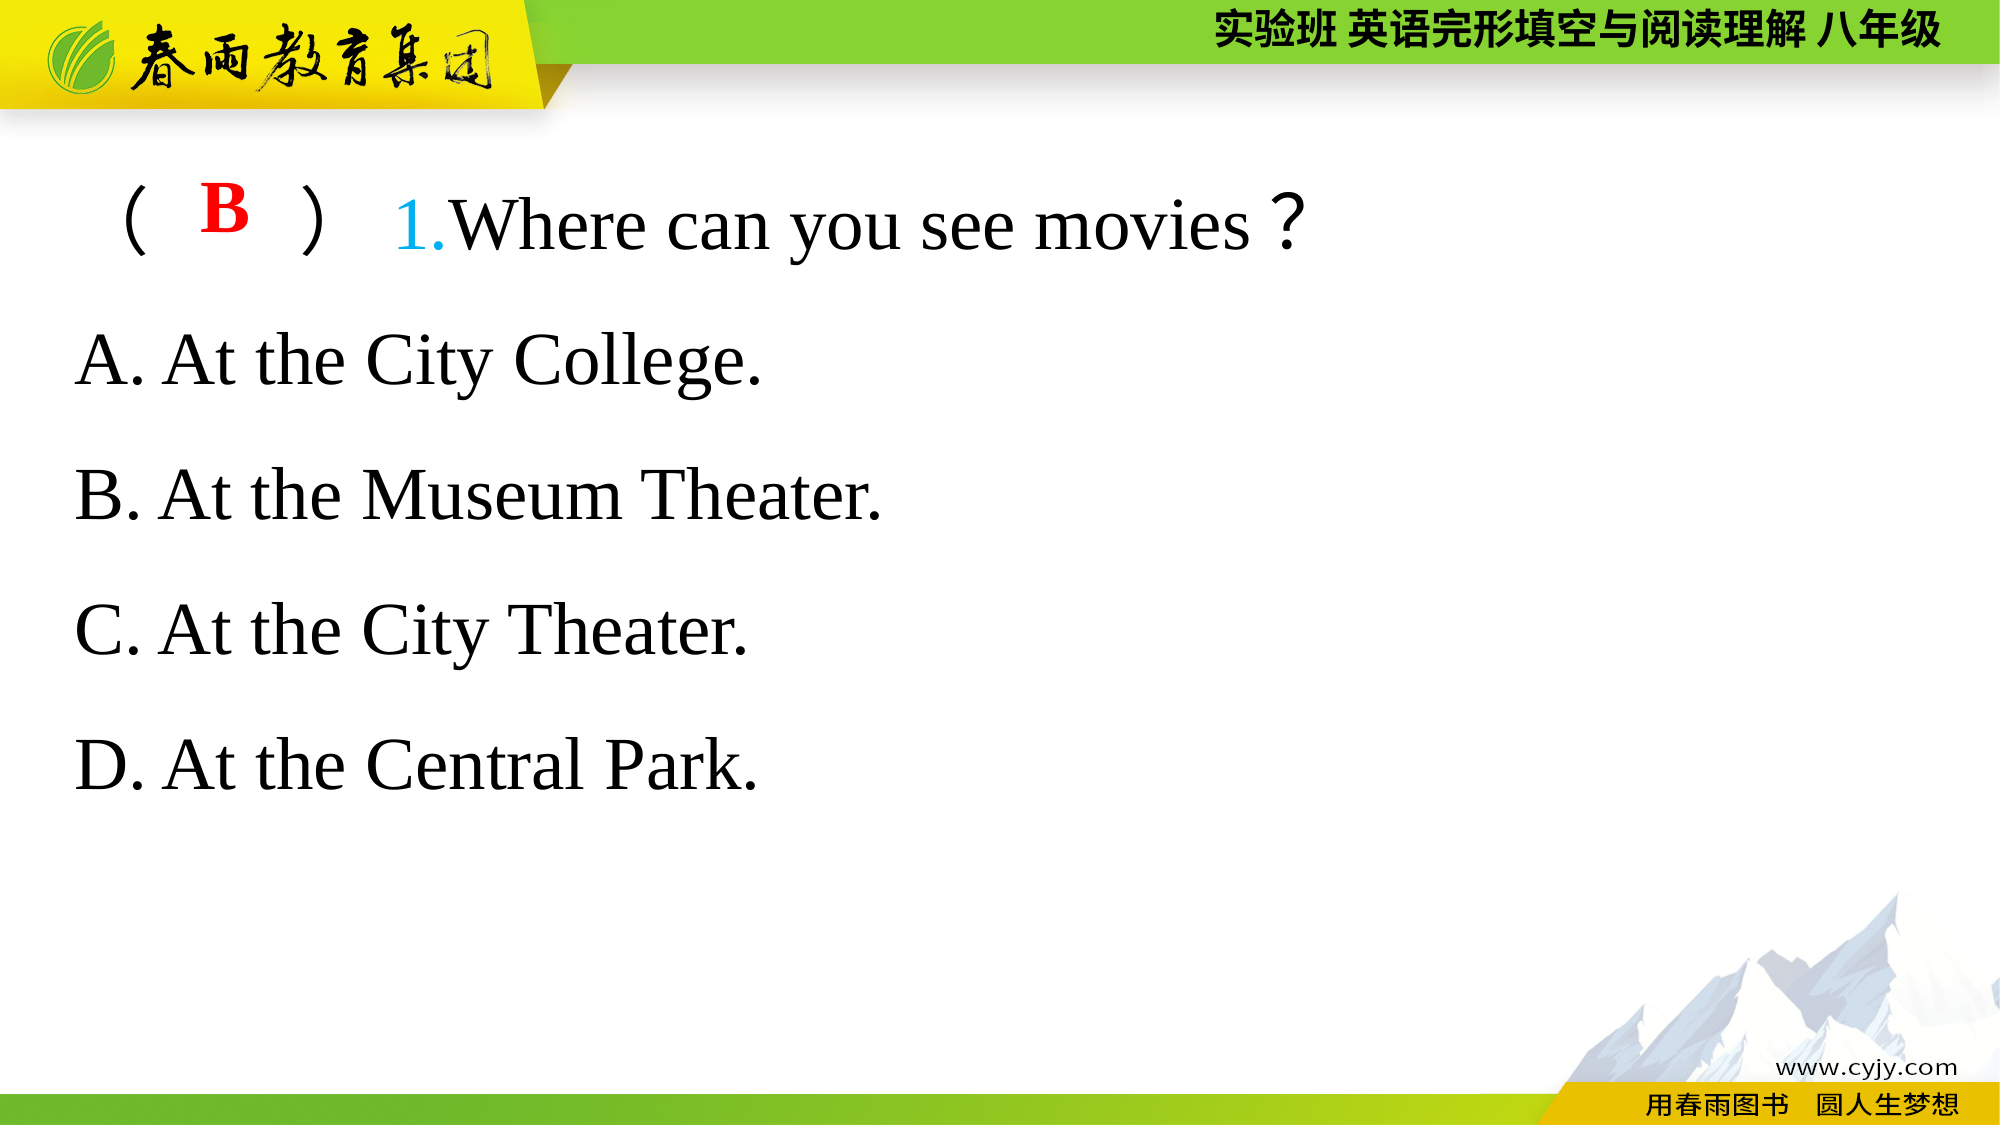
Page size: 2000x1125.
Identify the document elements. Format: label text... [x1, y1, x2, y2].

list （ ）1.Where can you see movies？ A. At the City College. B. At the Museum Theater. C. At the City Theater. D. At the Central Park. [59, 122, 1944, 820]
text_box B [185, 150, 266, 256]
picture [0, 0, 2000, 1125]
